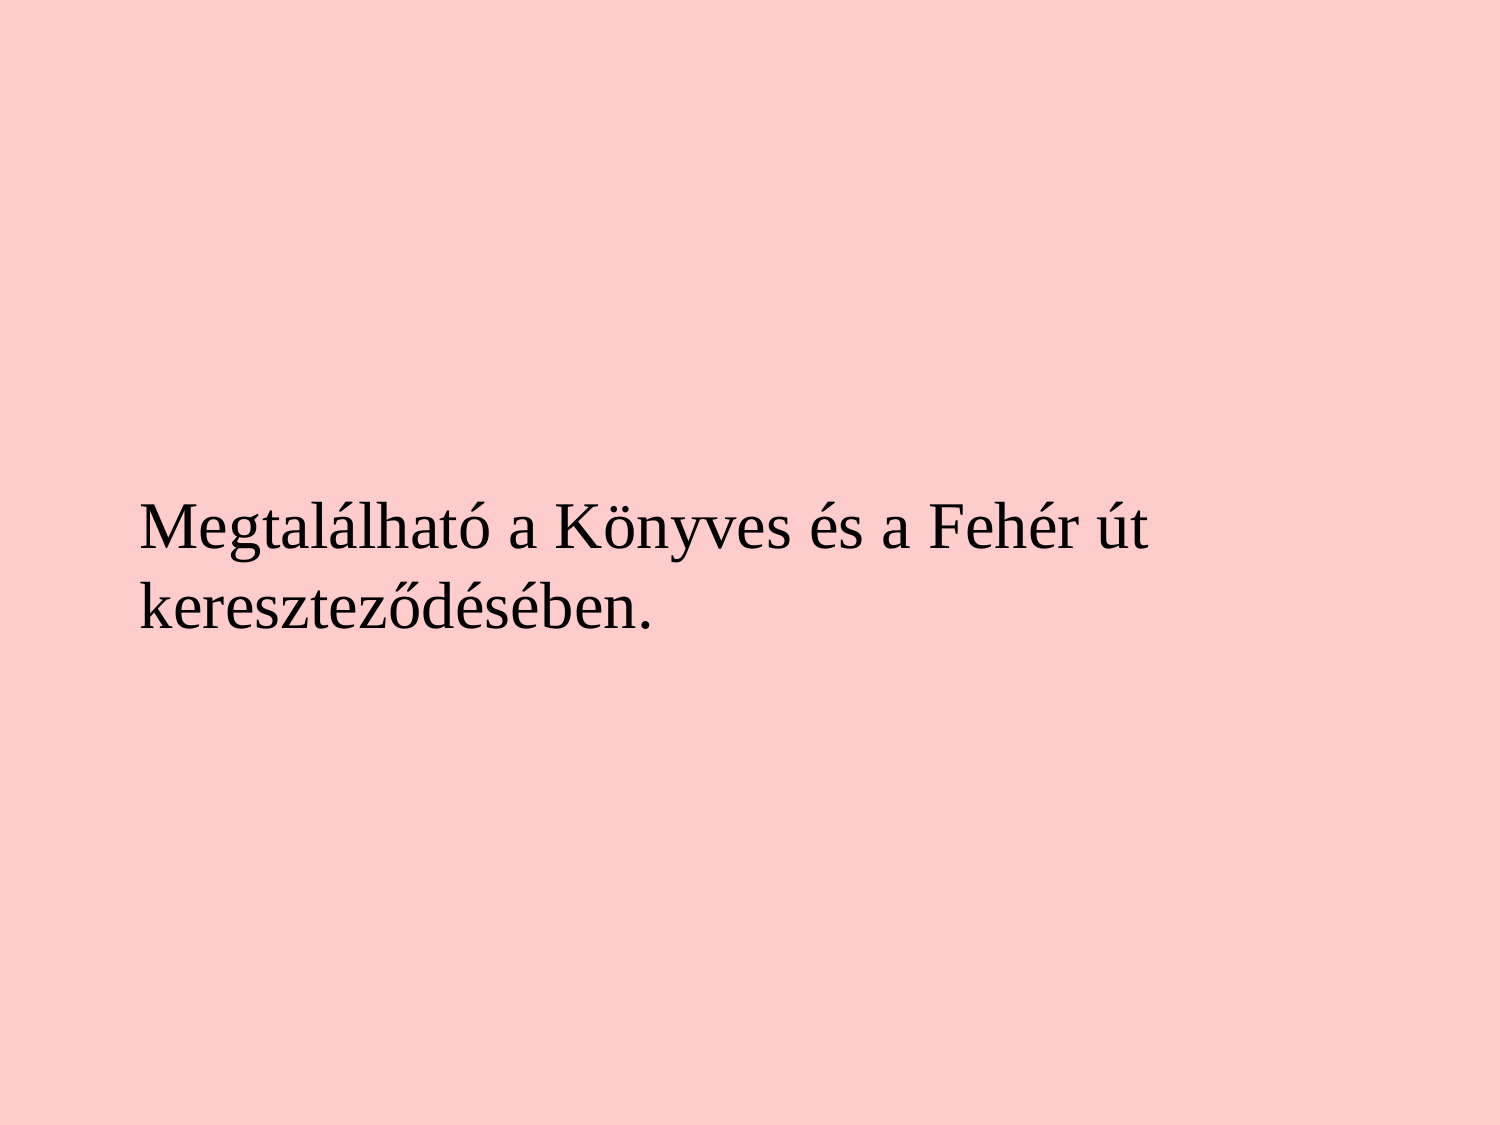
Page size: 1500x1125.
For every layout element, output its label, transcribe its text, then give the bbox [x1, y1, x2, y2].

text_box Megtalálható a Könyves és a Fehér út kereszteződésében. [125, 474, 1375, 650]
